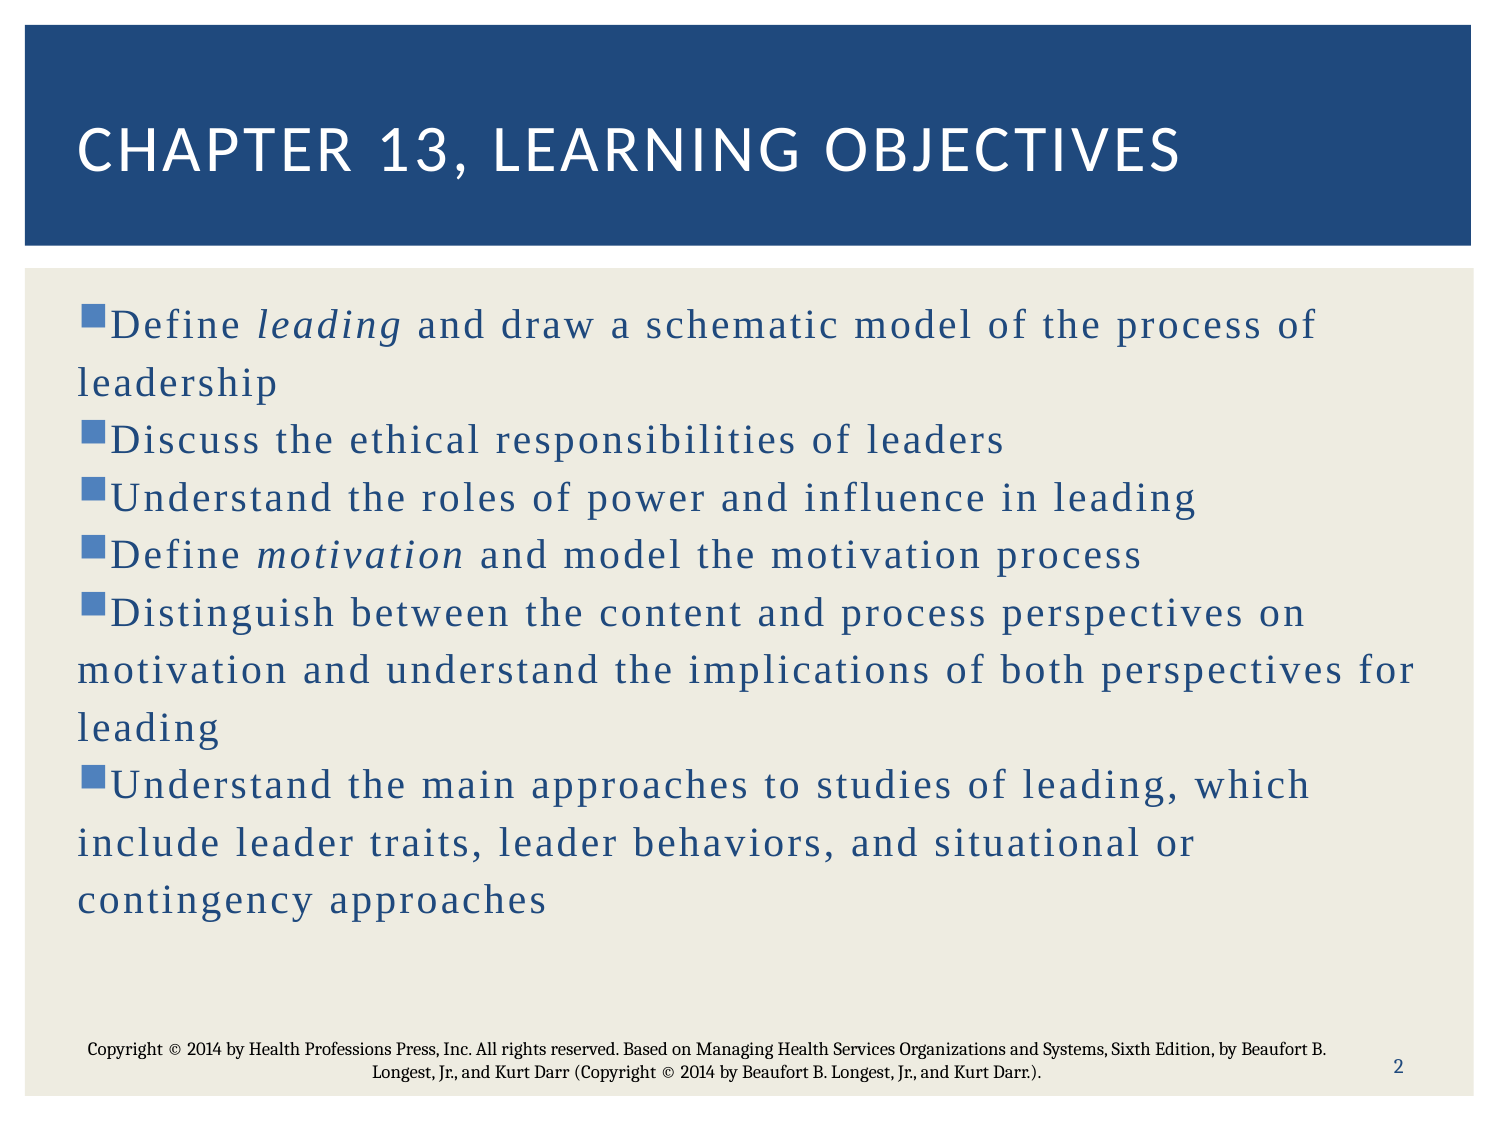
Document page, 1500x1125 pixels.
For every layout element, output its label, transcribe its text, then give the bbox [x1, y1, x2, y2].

list Define leading and draw a schematic model of the process of leadership Discuss the ethical responsibilities of leaders Understand the roles of power and influence in leading Define motivation and model the motivation process Distinguish between the content and process perspectives on motivation and understand the implications of both perspectives for leading Understand the main approaches to studies of leading, which include leader traits, leader behaviors, and situational or contingency approaches [62, 281, 1442, 1005]
title Chapter 13, Learning objectives [62, 58, 1438, 232]
slide_number 2 [1349, 1041, 1448, 1089]
